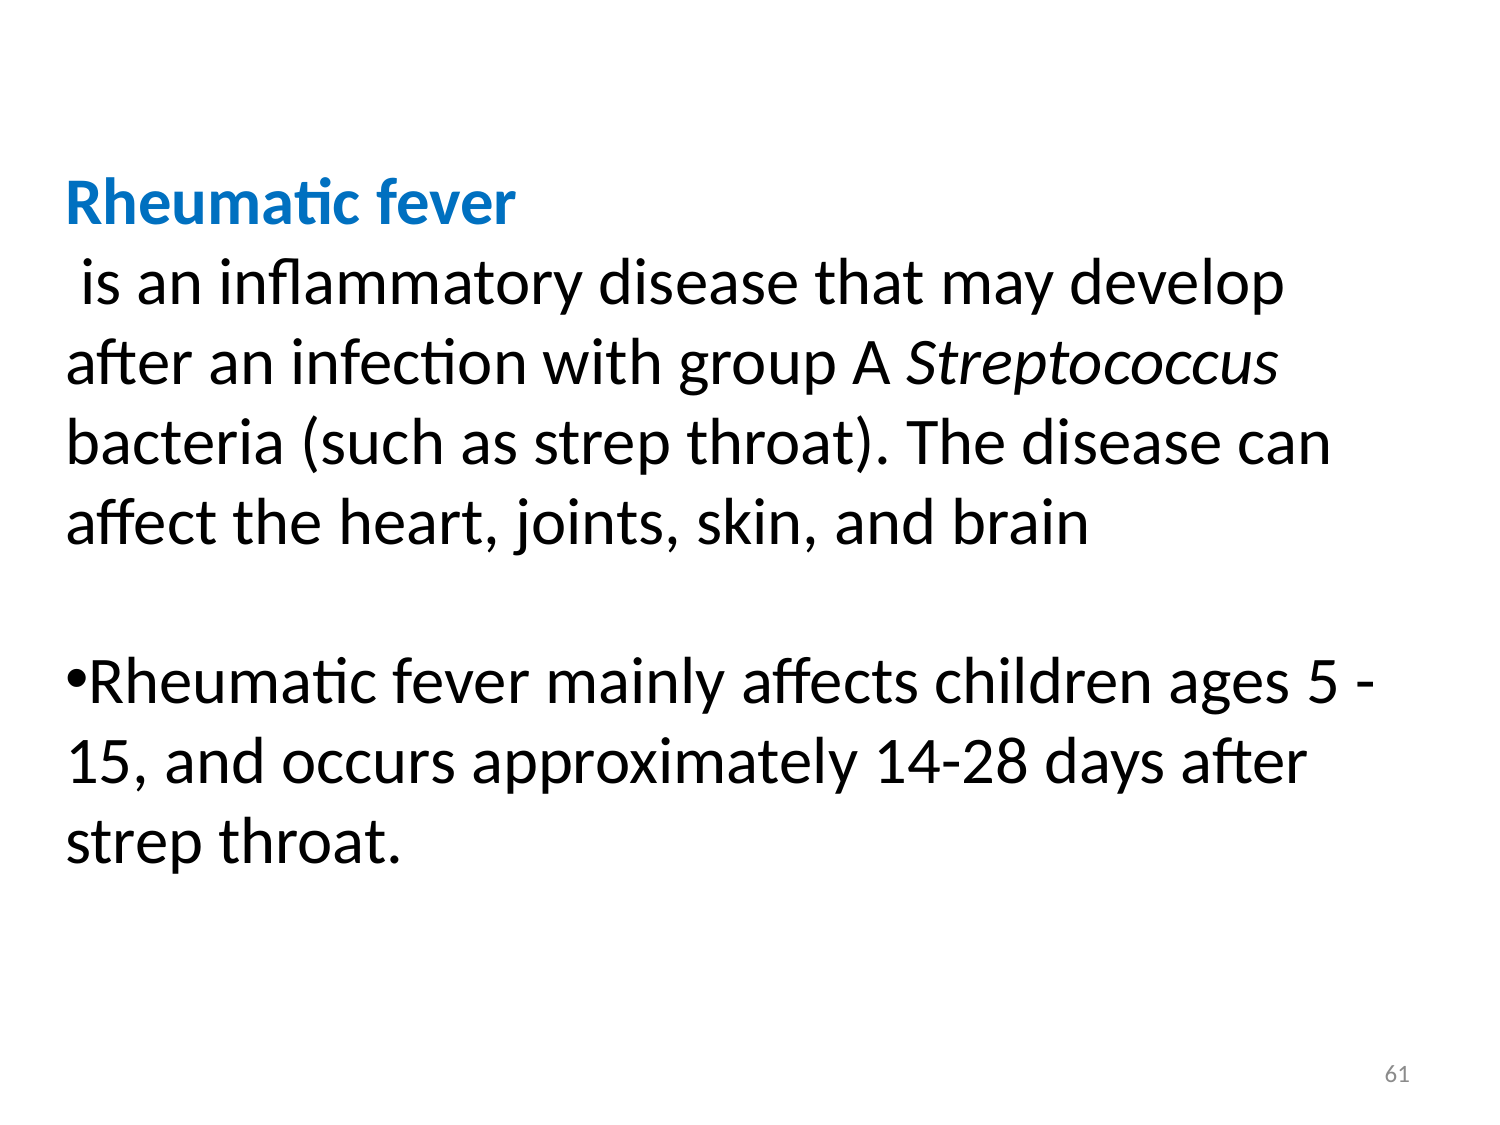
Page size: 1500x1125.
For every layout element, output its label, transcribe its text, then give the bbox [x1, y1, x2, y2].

slide_number 61 [1074, 1042, 1425, 1103]
text_box Rheumatic fever is an inflammatory disease that may develop after an infection with group A Streptococcus bacteria (such as strep throat). The disease can affect the heart, joints, skin, and brain Rheumatic fever mainly affects children ages 5 -15, and occurs approximately 14-28 days after strep throat. [50, 149, 1430, 1000]
